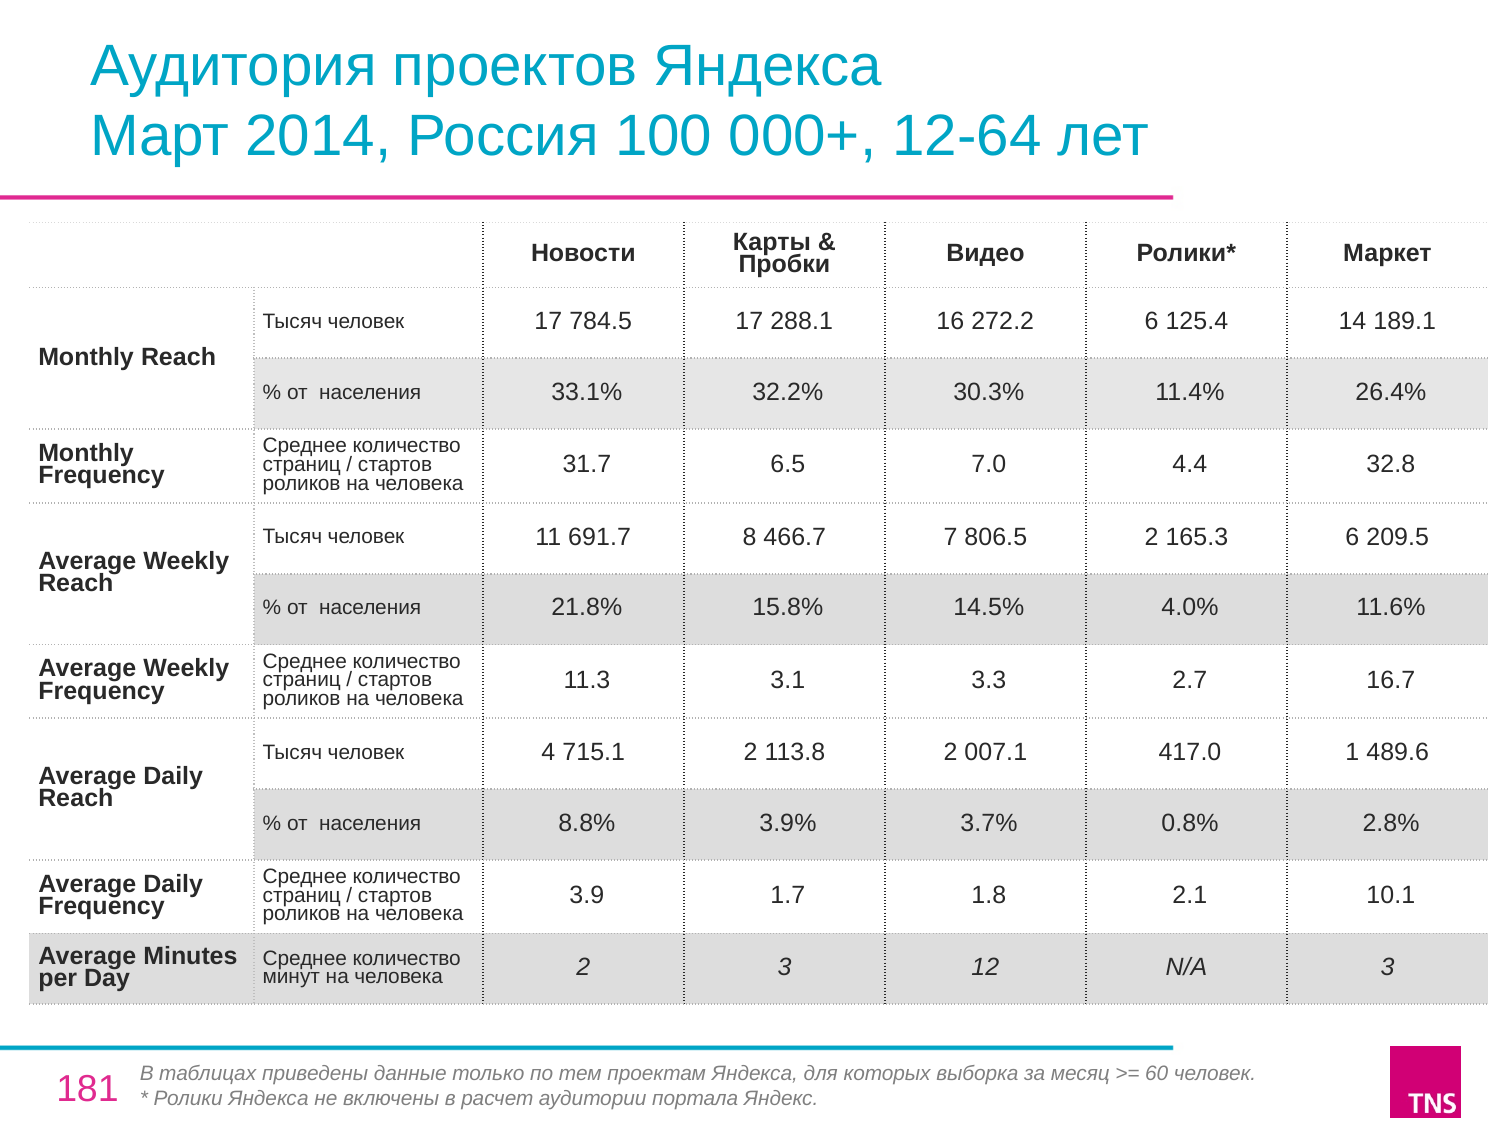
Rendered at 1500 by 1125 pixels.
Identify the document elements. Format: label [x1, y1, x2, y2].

title [74, 8, 1476, 187]
slide_number [40, 1055, 392, 1125]
table_header [29, 223, 1488, 287]
text_box [124, 1052, 1463, 1117]
table_cell [29, 287, 1488, 1004]
picture [0, 0, 1500, 1125]
